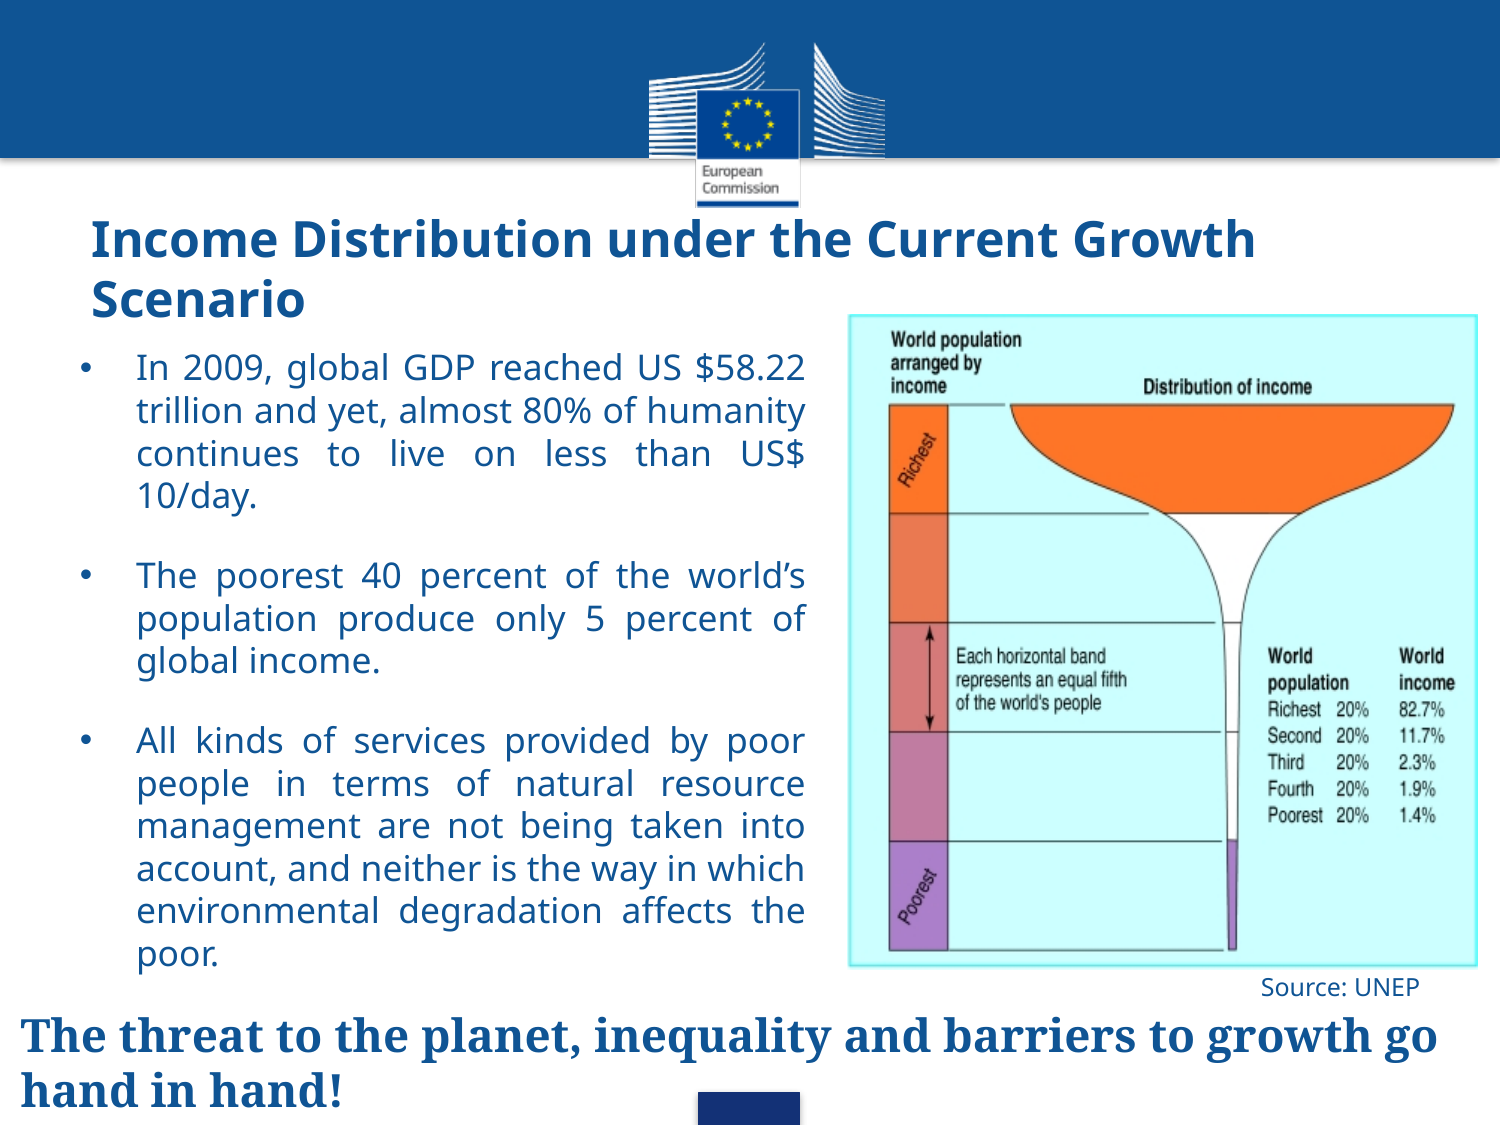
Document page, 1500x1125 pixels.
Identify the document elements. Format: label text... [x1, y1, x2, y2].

text_box The threat to the planet, inequality and barriers to growth go hand in hand! [5, 999, 1500, 1125]
picture [846, 314, 1479, 970]
text_box In 2009, global GDP reached US $58.22 trillion and yet, almost 80% of humanity continues to live on less than US$ 10/day. The poorest 40 percent of the world’s population produce only 5 percent of global income. All kinds of services provided by poor people in terms of natural resource management are not being taken into account, and neither is the way in which environmental degradation affects the poor. [65, 338, 821, 999]
picture [649, 42, 885, 174]
text_box Income Distribution under the Current Growth Scenario [76, 174, 1484, 362]
text_box Source: UNEP [1246, 964, 1500, 1009]
